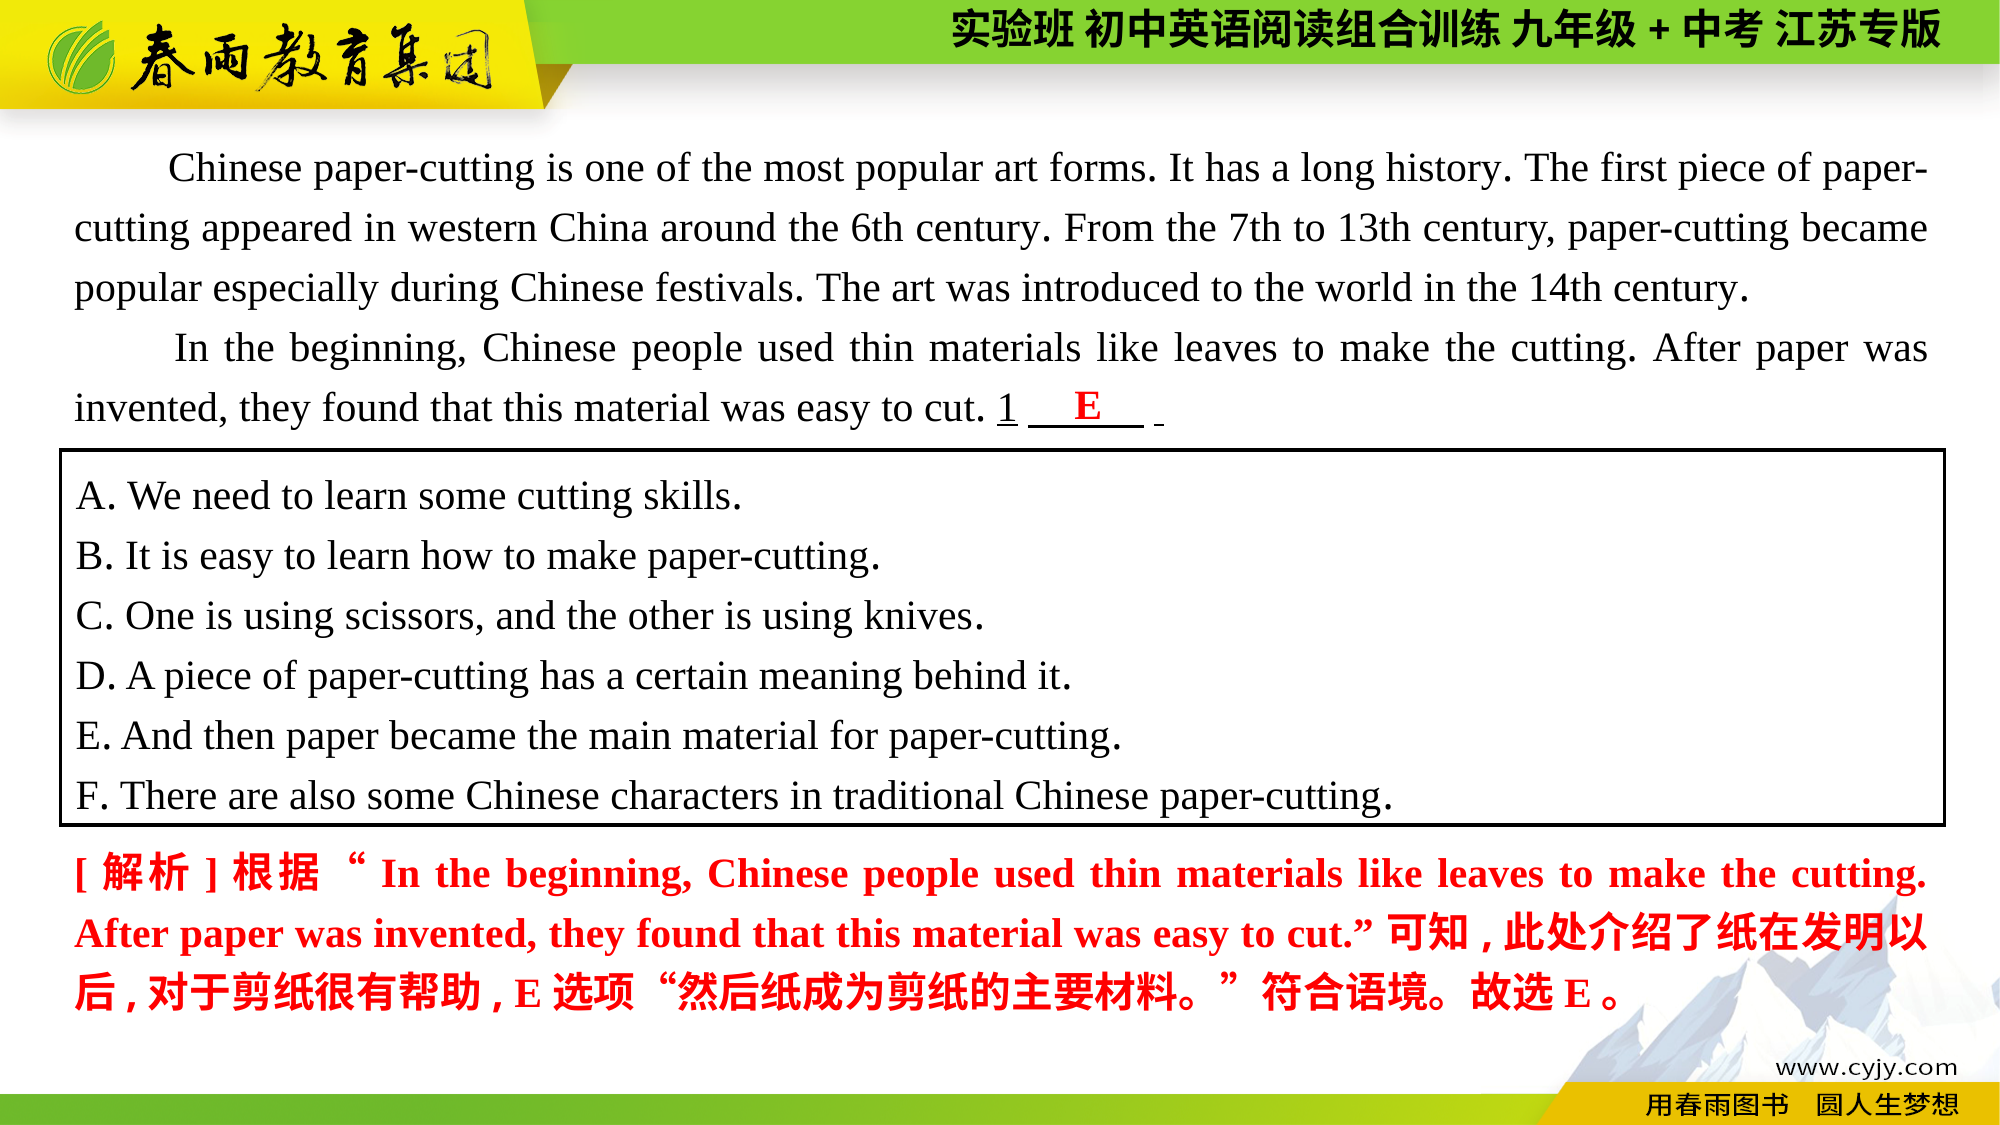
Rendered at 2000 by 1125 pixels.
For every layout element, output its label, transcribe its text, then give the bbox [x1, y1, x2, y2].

text_box A. We need to learn some cutting skills. B. It is easy to learn how to make paper-cutting. C. One is using scissors, and the other is using knives. D. A piece of paper-cutting has a certain meaning behind it. E. And then paper became the main material for paper-cutting. F. There are also some Chinese characters in traditional Chinese paper-cutting. [60, 450, 1945, 826]
text_box [解析]根据“In the beginning, Chinese people used thin materials like leaves to make the cutting. After paper was invented, they found that this material was easy to cut.”可知,此处介绍了纸在发明以后,对于剪纸很有帮助, E选项“然后纸成为剪纸的主要材料。”符合语境。故选E。 [59, 828, 1944, 1023]
list Chinese paper-cutting is one of the most popular art forms. It has a long history. The first piece of paper-cutting appeared in western China around the 6th century. From the 7th to 13th century, paper-cutting became popular especially during Chinese festivals. The art was introduced to the world in the 14th century. In the beginning, Chinese people used thin materials like leaves to make the cutting. After paper was invented, they found that this material was easy to cut. 1 . [59, 122, 1944, 441]
text_box E [1059, 360, 1118, 436]
picture [0, 0, 2000, 1125]
